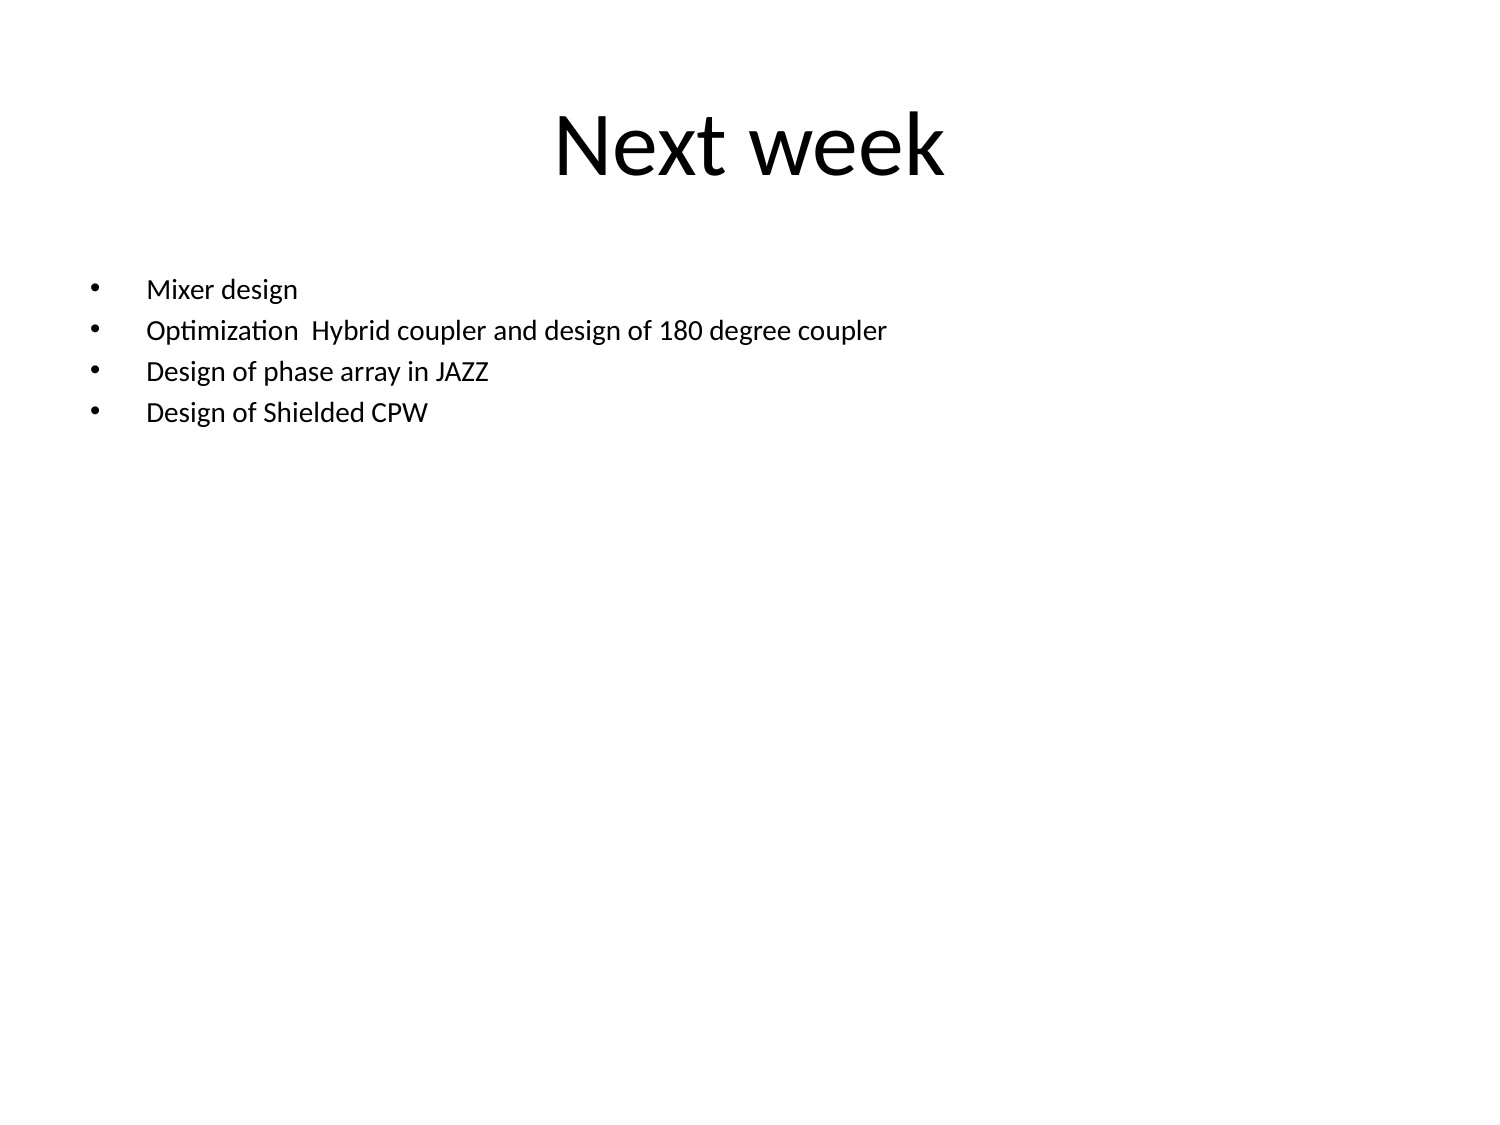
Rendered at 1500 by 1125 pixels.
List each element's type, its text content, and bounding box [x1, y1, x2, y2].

list Mixer design Optimization Hybrid coupler and design of 180 degree coupler Design of phase array in JAZZ Design of Shielded CPW [75, 262, 1425, 1005]
title Next week [75, 45, 1425, 233]
